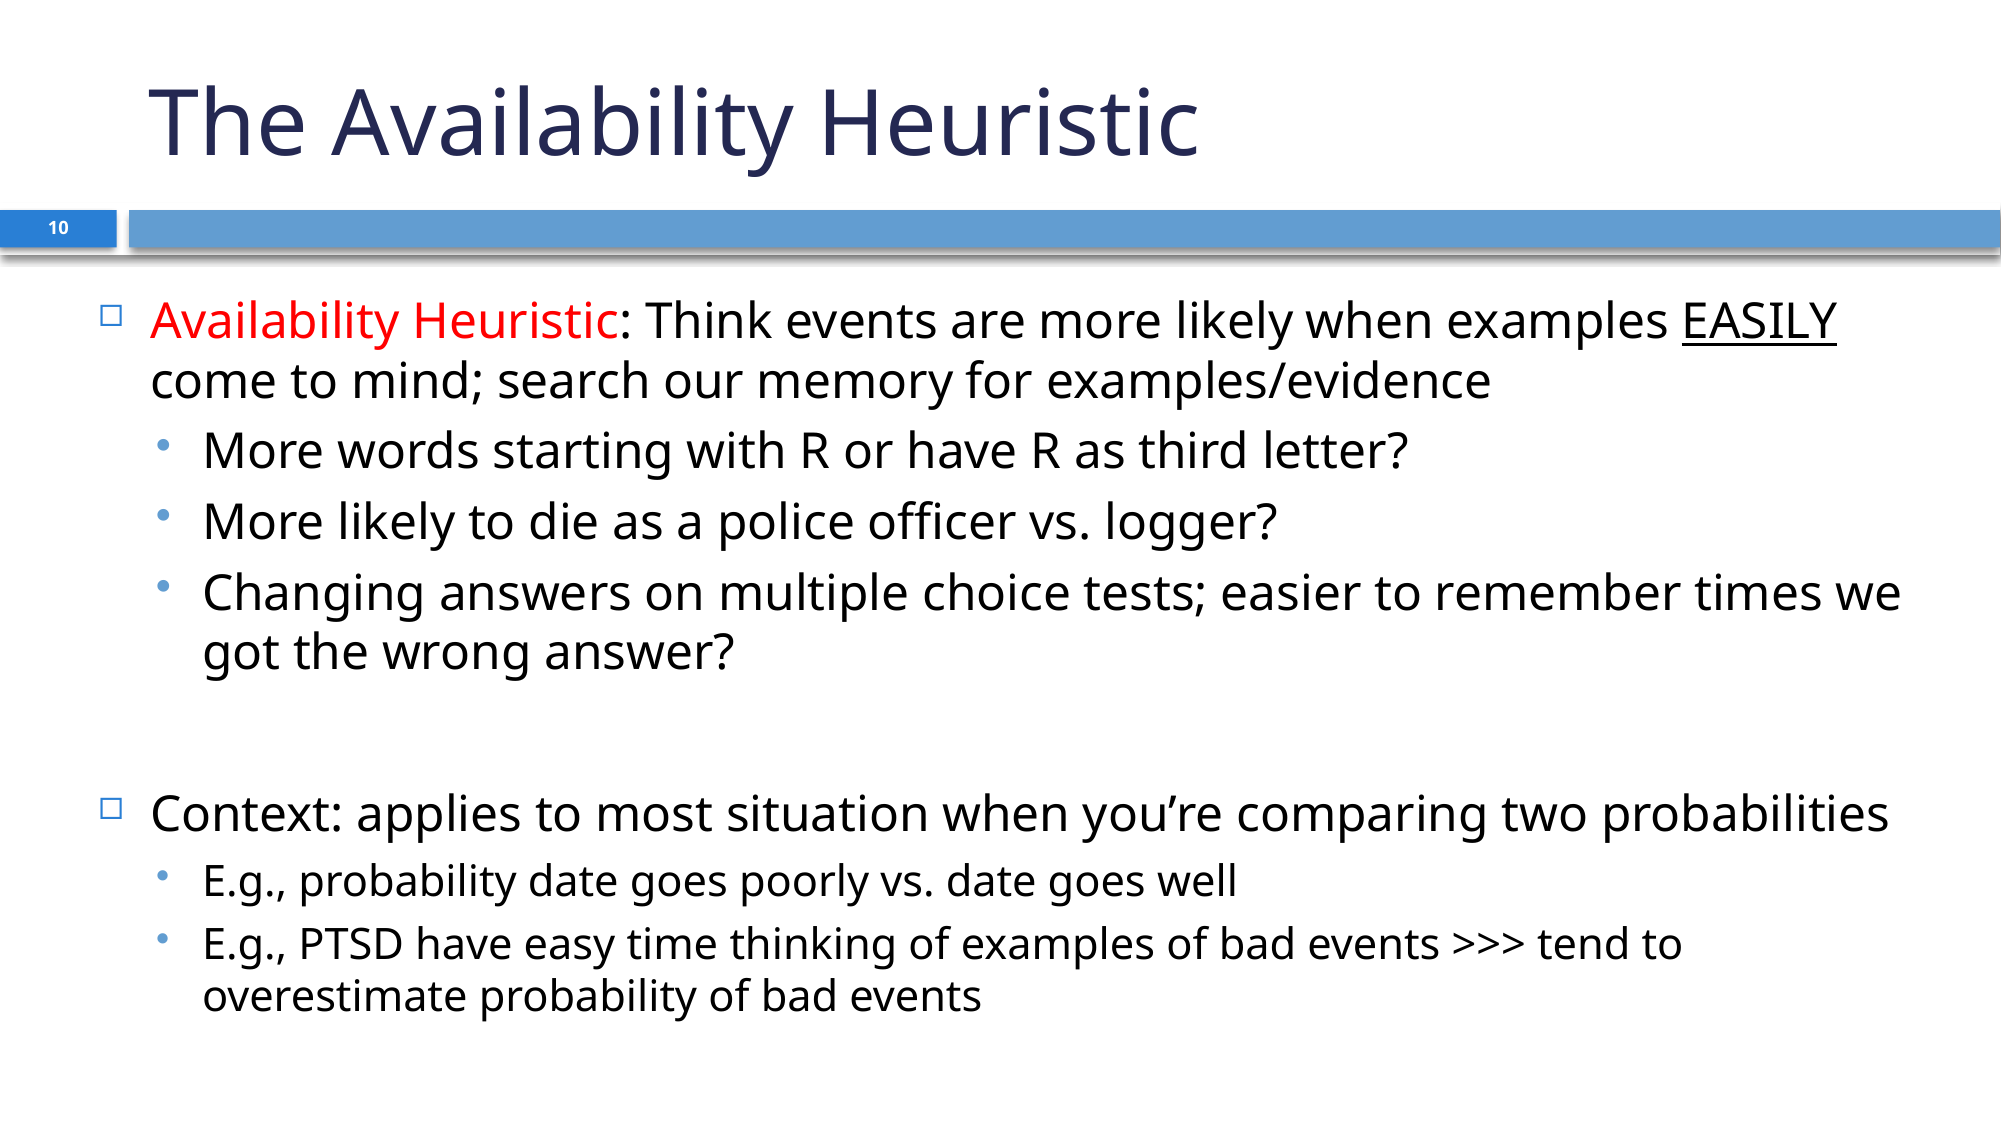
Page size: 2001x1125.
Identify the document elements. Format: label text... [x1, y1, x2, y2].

list Availability Heuristic: Think events are more likely when examples EASILY come to mind; search our memory for examples/evidence More words starting with R or have R as third letter? More likely to die as a police officer vs. logger? Changing answers on multiple choice tests; easier to remember times we got the wrong answer? Context: applies to most situation when you’re comparing two probabilities E.g., probability date goes poorly vs. date goes well E.g., PTSD have easy time thinking of examples of bad events >>> tend to overestimate probability of bad events [83, 281, 1923, 1088]
slide_number 10 [0, 208, 117, 249]
title The Availability Heuristic [133, 37, 1918, 200]
